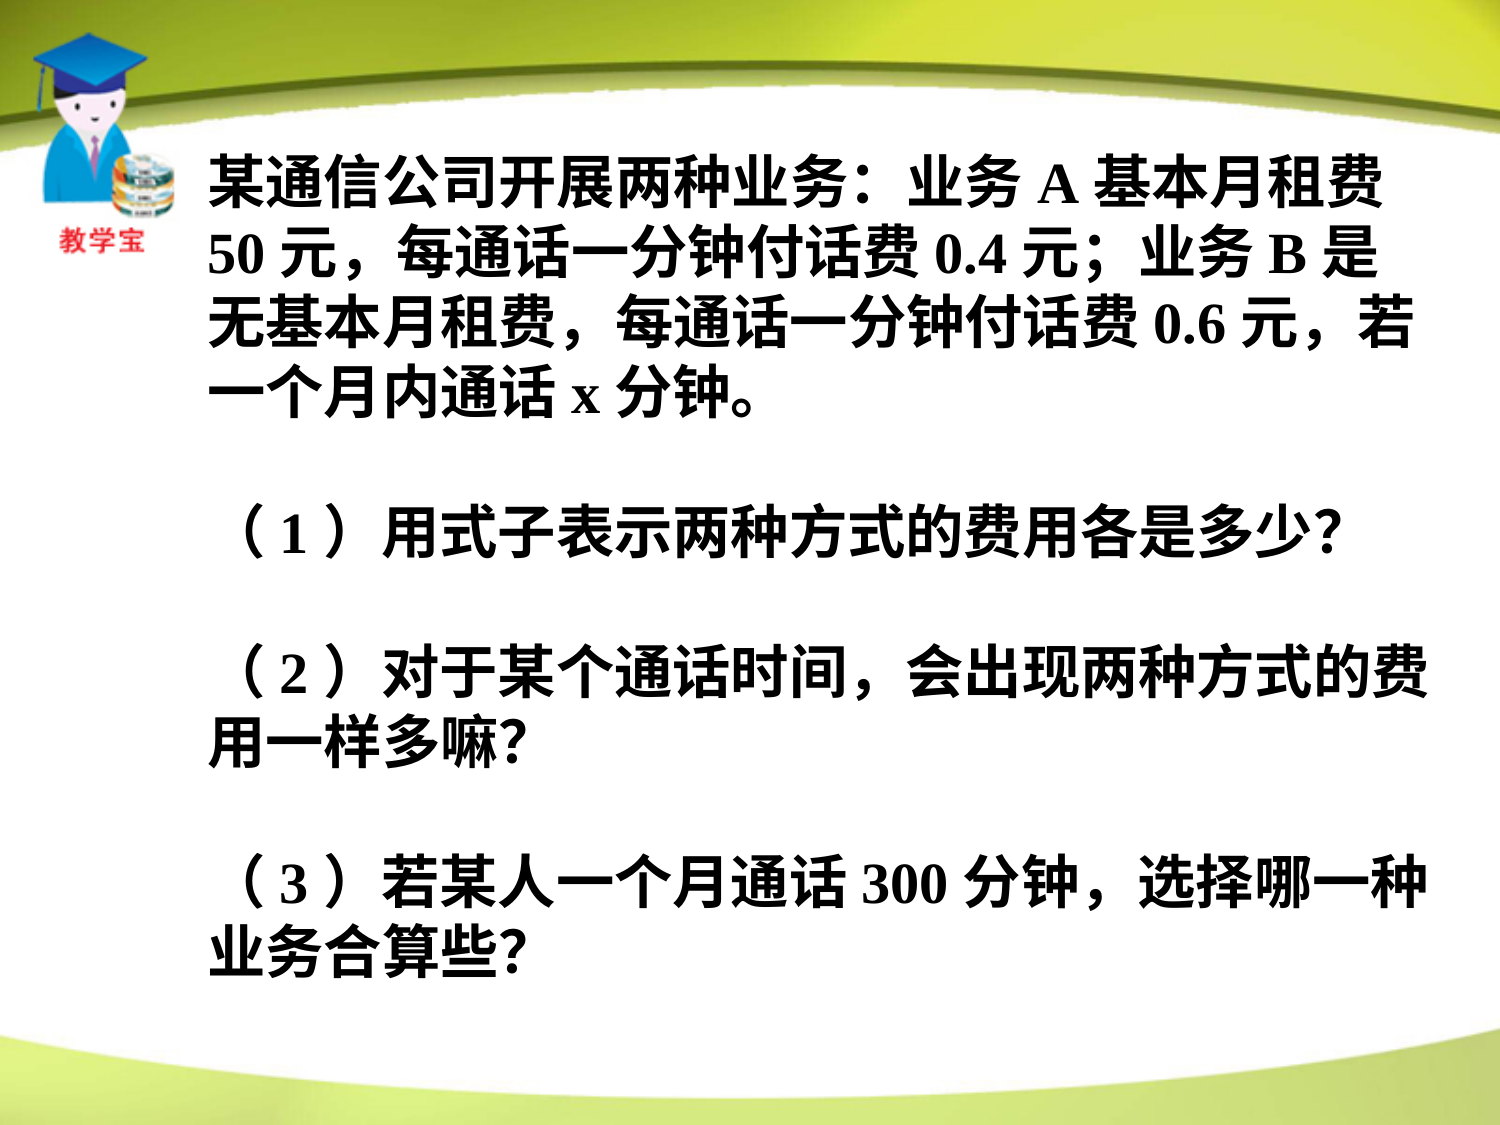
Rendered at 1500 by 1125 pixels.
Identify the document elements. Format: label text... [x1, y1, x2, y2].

picture [0, 0, 1500, 1125]
text_box 某通信公司开展两种业务：业务A基本月租费50元，每通话一分钟付话费0.4元；业务B是无基本月租费，每通话一分钟付话费0.6元，若一个月内通话x分钟。 （1）用式子表示两种方式的费用各是多少？ （2）对于某个通话时间，会出现两种方式的费用一样多嘛？ （3）若某人一个月通话300分钟，选择哪一种业务合算些？ [192, 138, 1450, 993]
